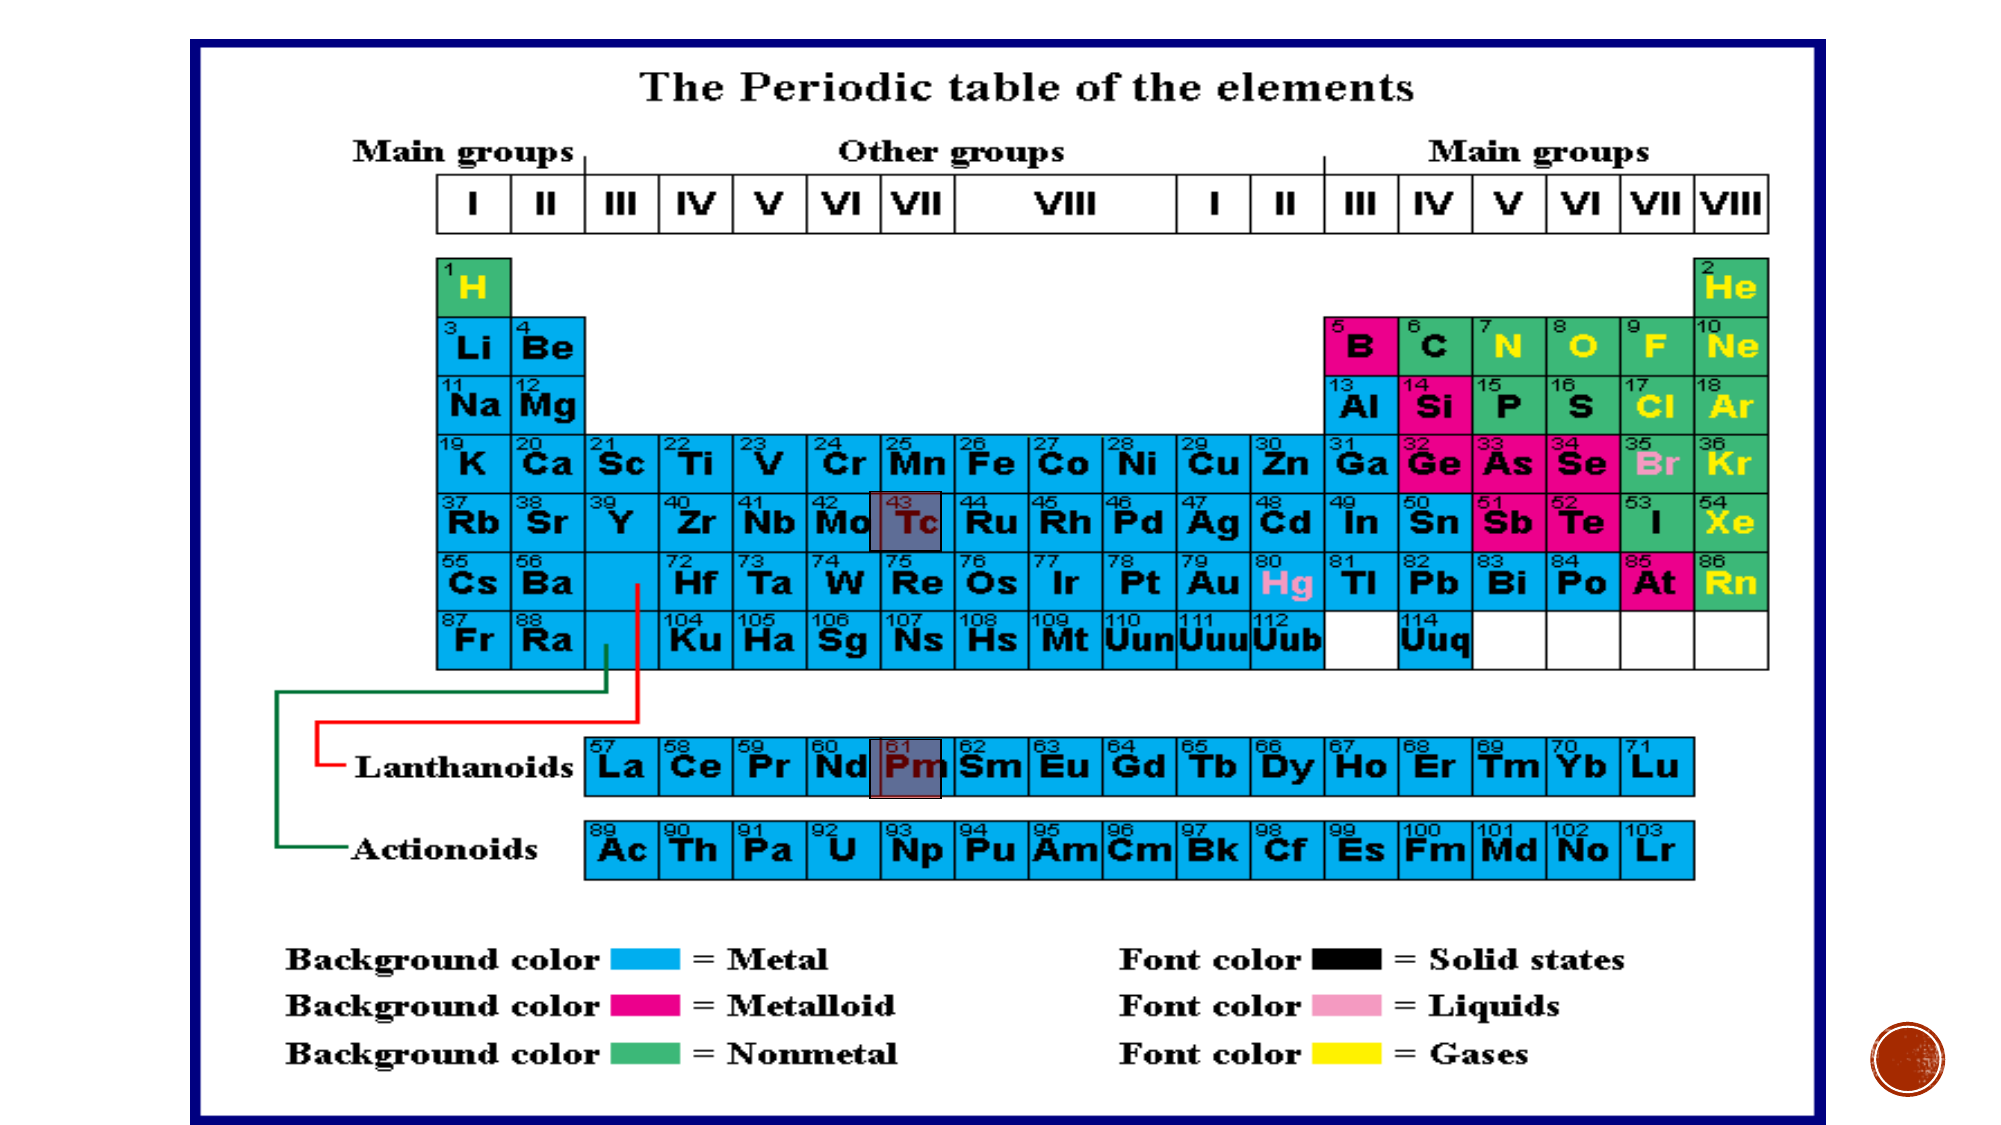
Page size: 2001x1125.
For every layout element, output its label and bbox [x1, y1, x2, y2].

picture [190, 39, 1826, 1125]
